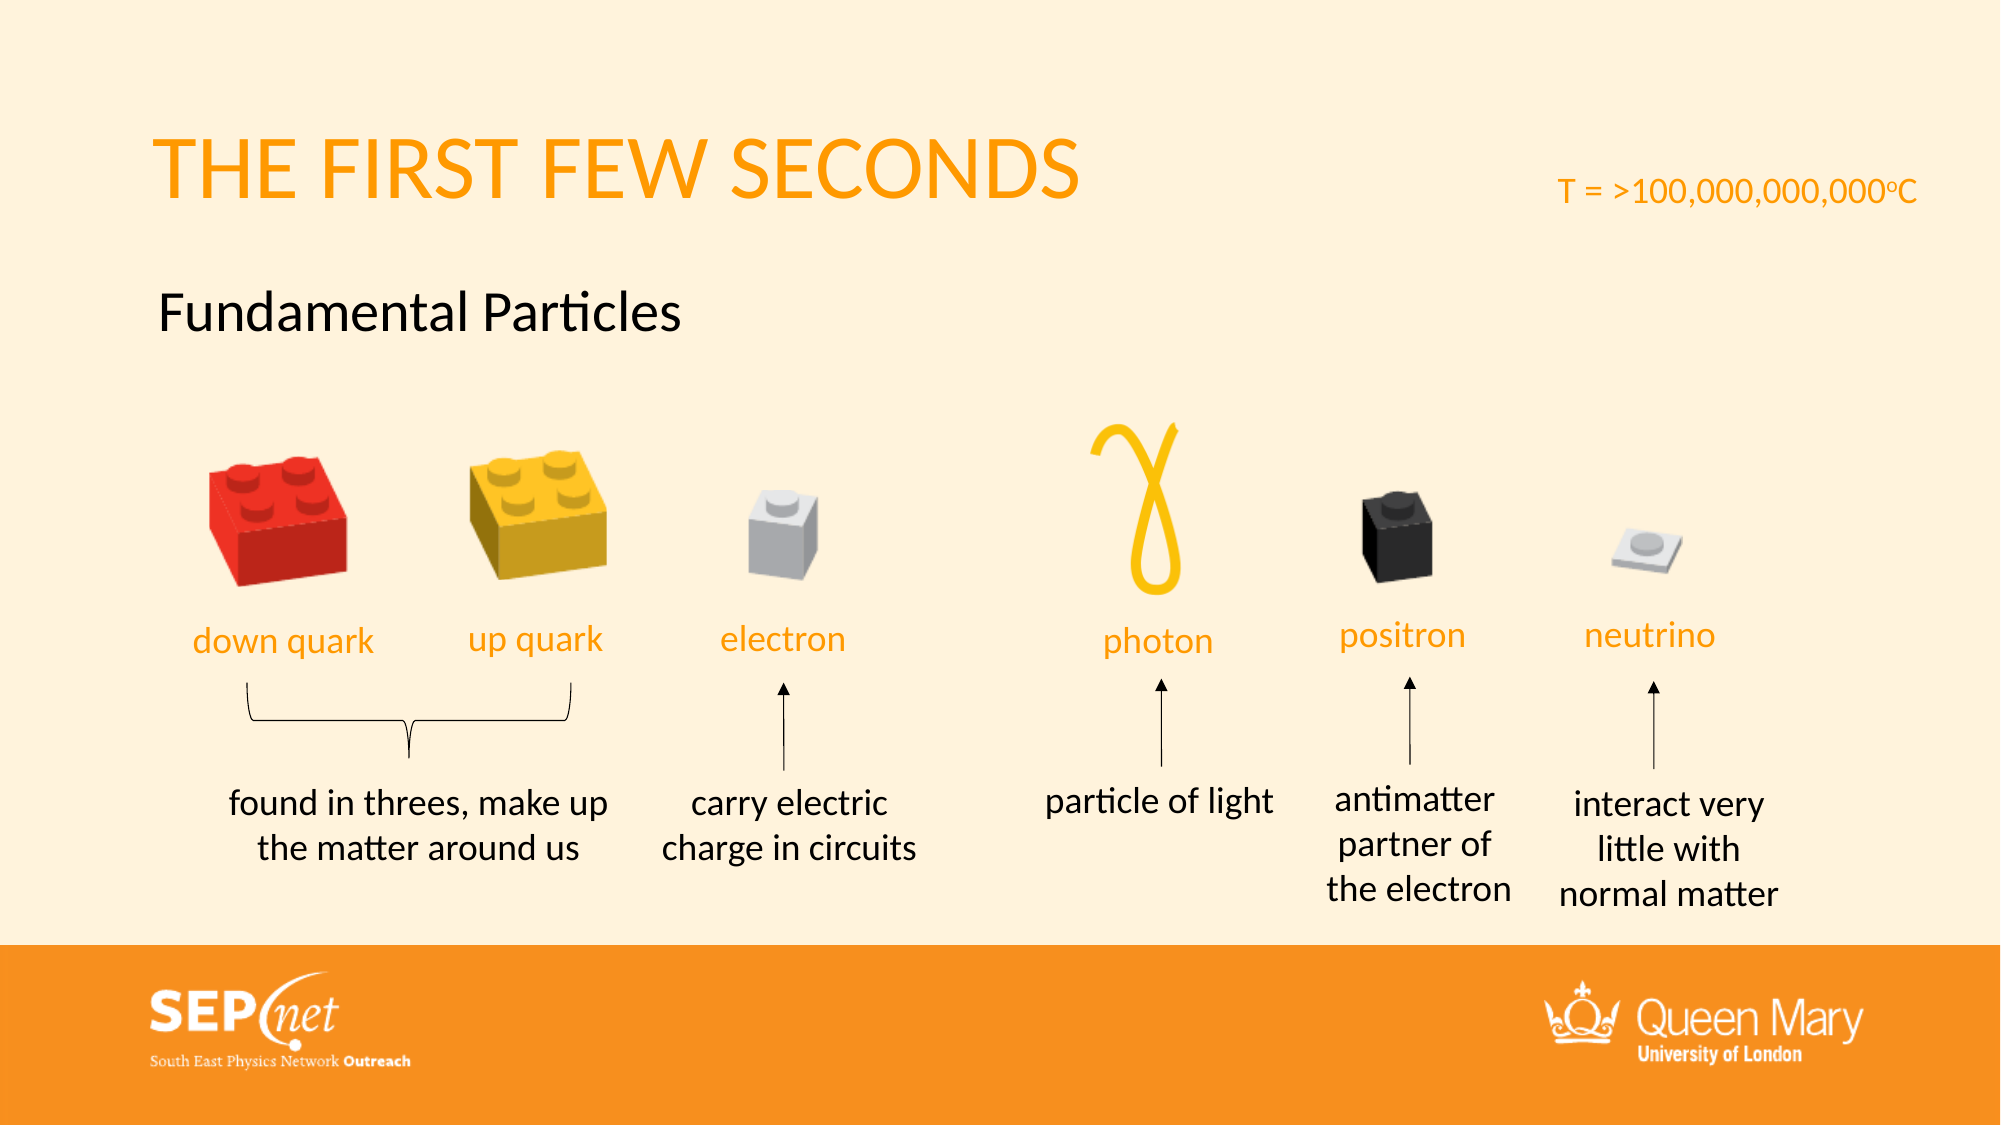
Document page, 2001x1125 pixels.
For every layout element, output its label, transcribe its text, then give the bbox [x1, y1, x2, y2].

picture [0, 0, 2001, 1125]
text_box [705, 490, 874, 668]
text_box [177, 456, 409, 669]
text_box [1324, 490, 1502, 664]
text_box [1569, 521, 1741, 664]
text_box antimatter partner of the electron [1260, 766, 1570, 916]
text_box interact very little with normal matter [1527, 772, 1812, 922]
text_box particle of light [1005, 768, 1260, 829]
text_box found in threes, make up the matter around us [209, 770, 629, 876]
text_box T = >100,000,000,000oC [1542, 158, 1938, 219]
list Fundamental Particles [143, 273, 1868, 988]
title THE FIRST FEW SECONDS [137, 59, 1863, 278]
text_box [246, 682, 572, 759]
text_box carry electric charge in circuits [635, 770, 944, 876]
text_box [453, 450, 627, 668]
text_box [1078, 407, 1232, 669]
